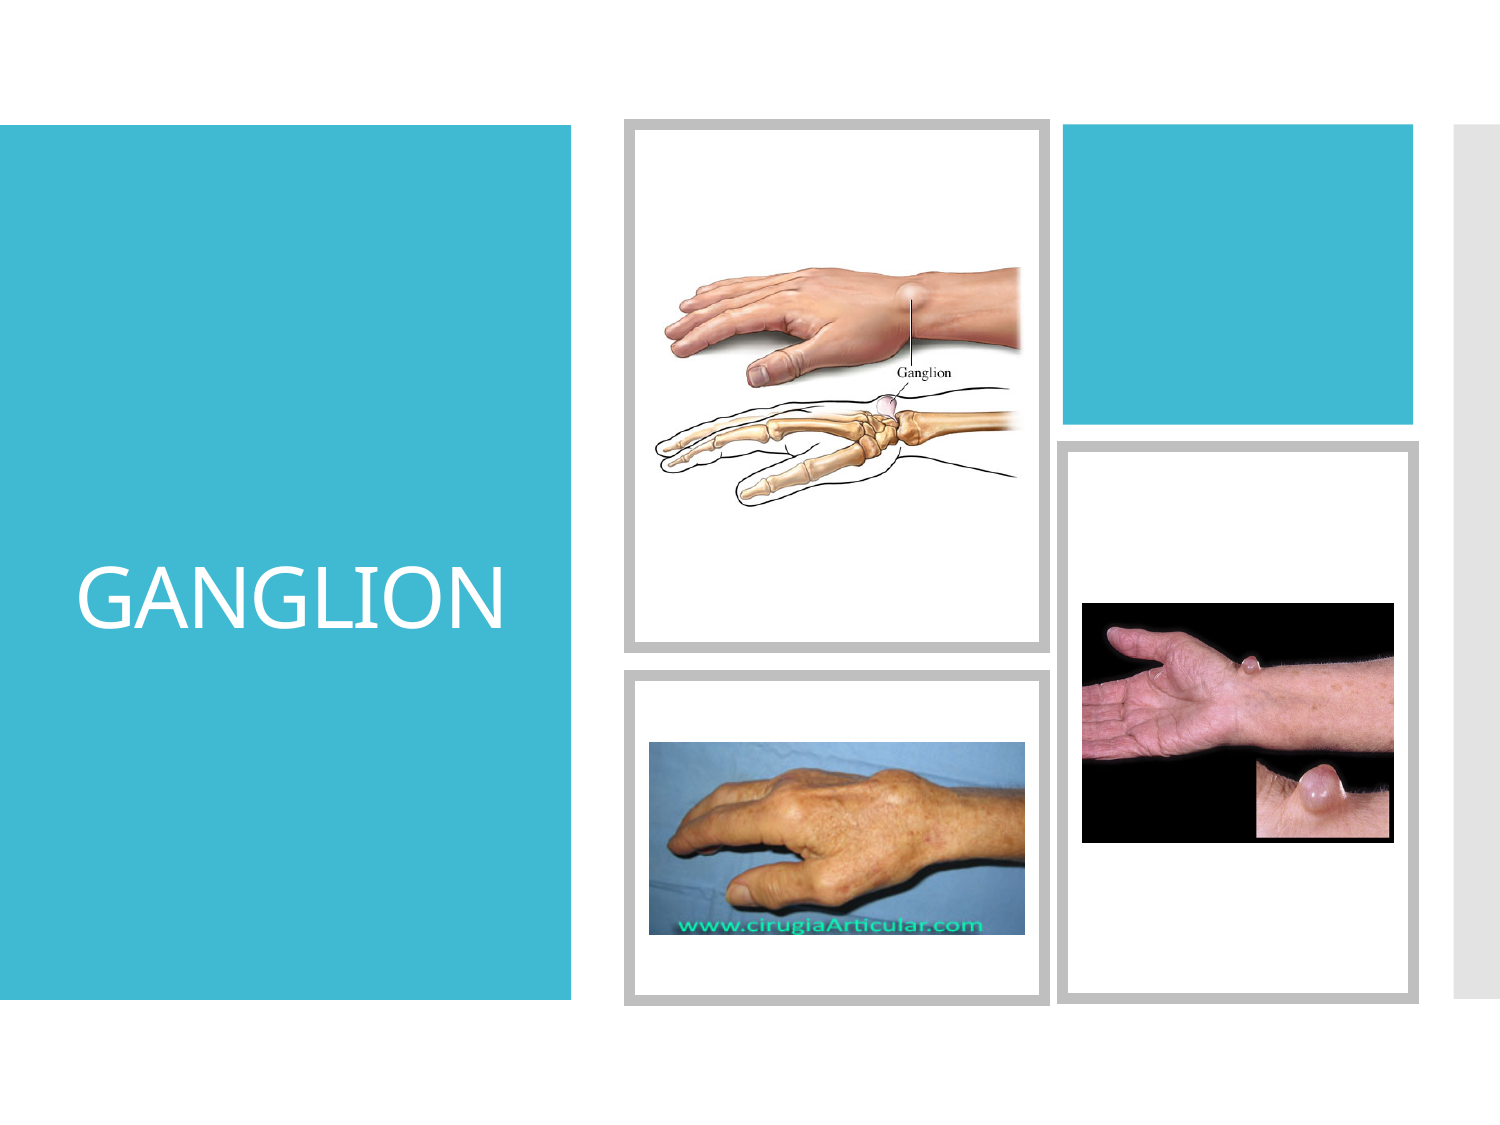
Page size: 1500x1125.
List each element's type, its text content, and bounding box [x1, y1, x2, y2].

picture [648, 263, 1026, 510]
text_box [1062, 124, 1414, 426]
text_box [0, 0, 1500, 1125]
picture [1082, 603, 1394, 843]
text_box [628, 674, 1046, 1001]
picture [648, 742, 1025, 936]
text_box [628, 124, 1046, 649]
title GANGLION [59, 213, 533, 747]
text_box [1453, 124, 1500, 1000]
text_box [0, 124, 572, 1001]
text_box [1062, 446, 1414, 1000]
